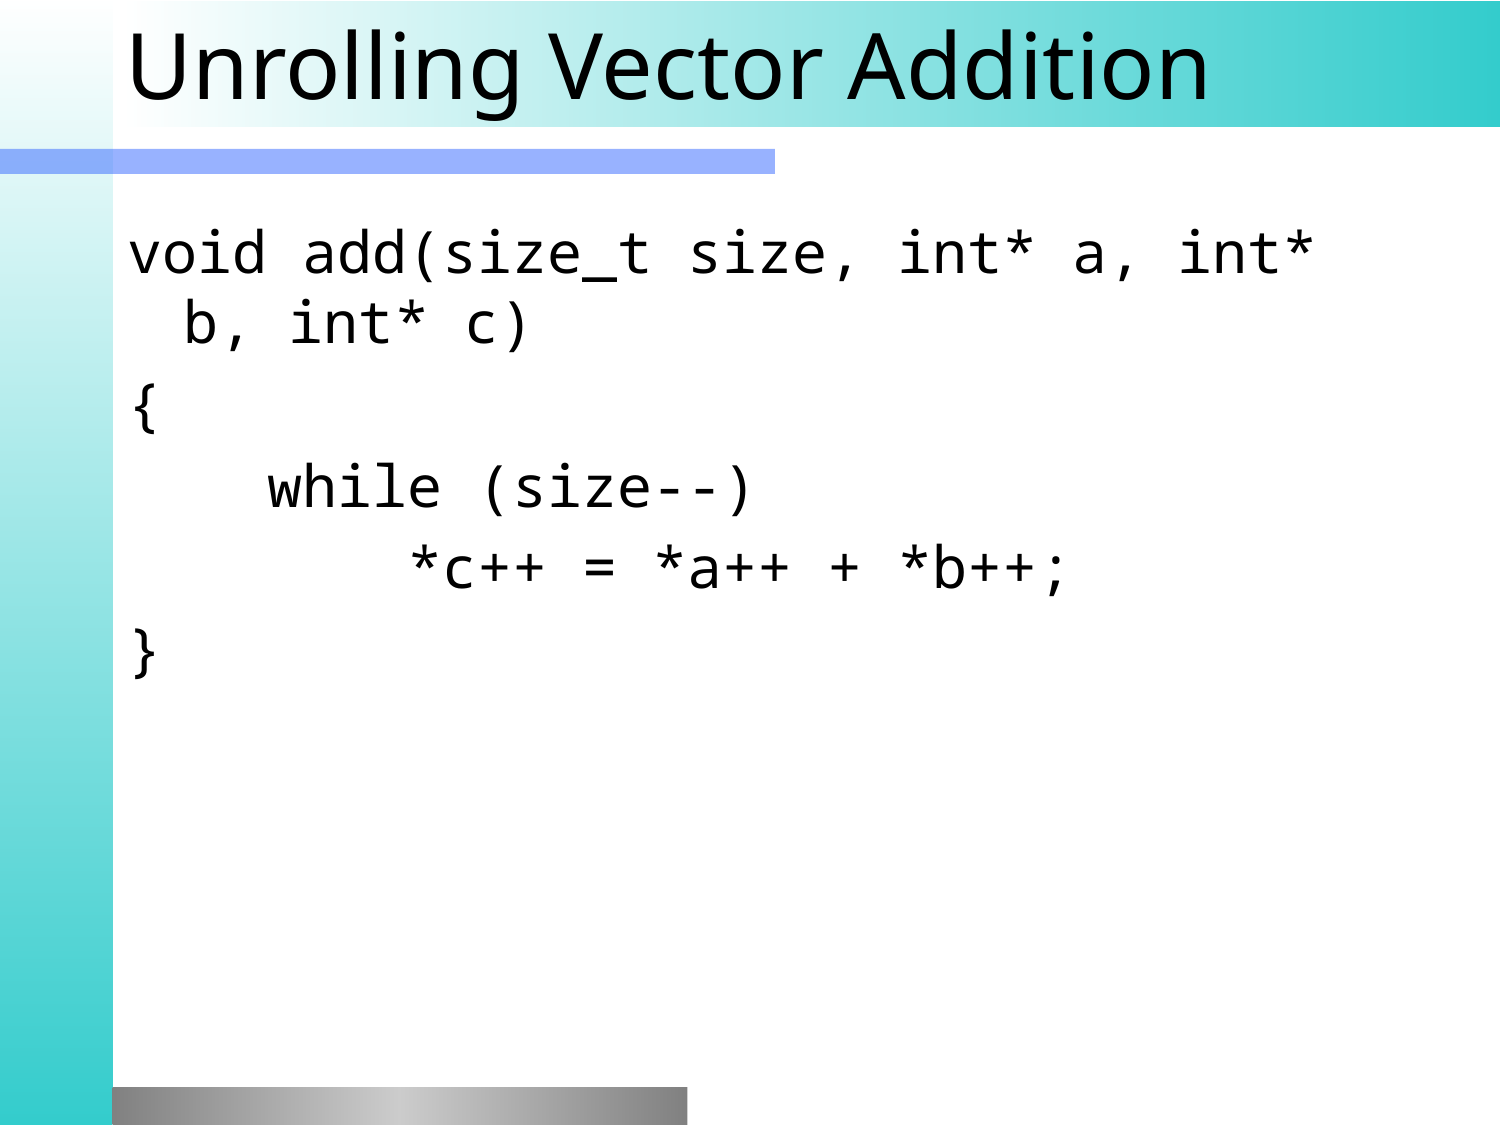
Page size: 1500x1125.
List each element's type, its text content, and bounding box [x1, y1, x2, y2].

title Unrolling Vector Addition [110, 0, 1500, 126]
list void add(size_t size, int* a, int* b, int* c) { while (size--) *c++ = *a++ + *b++; } [112, 207, 1388, 1073]
